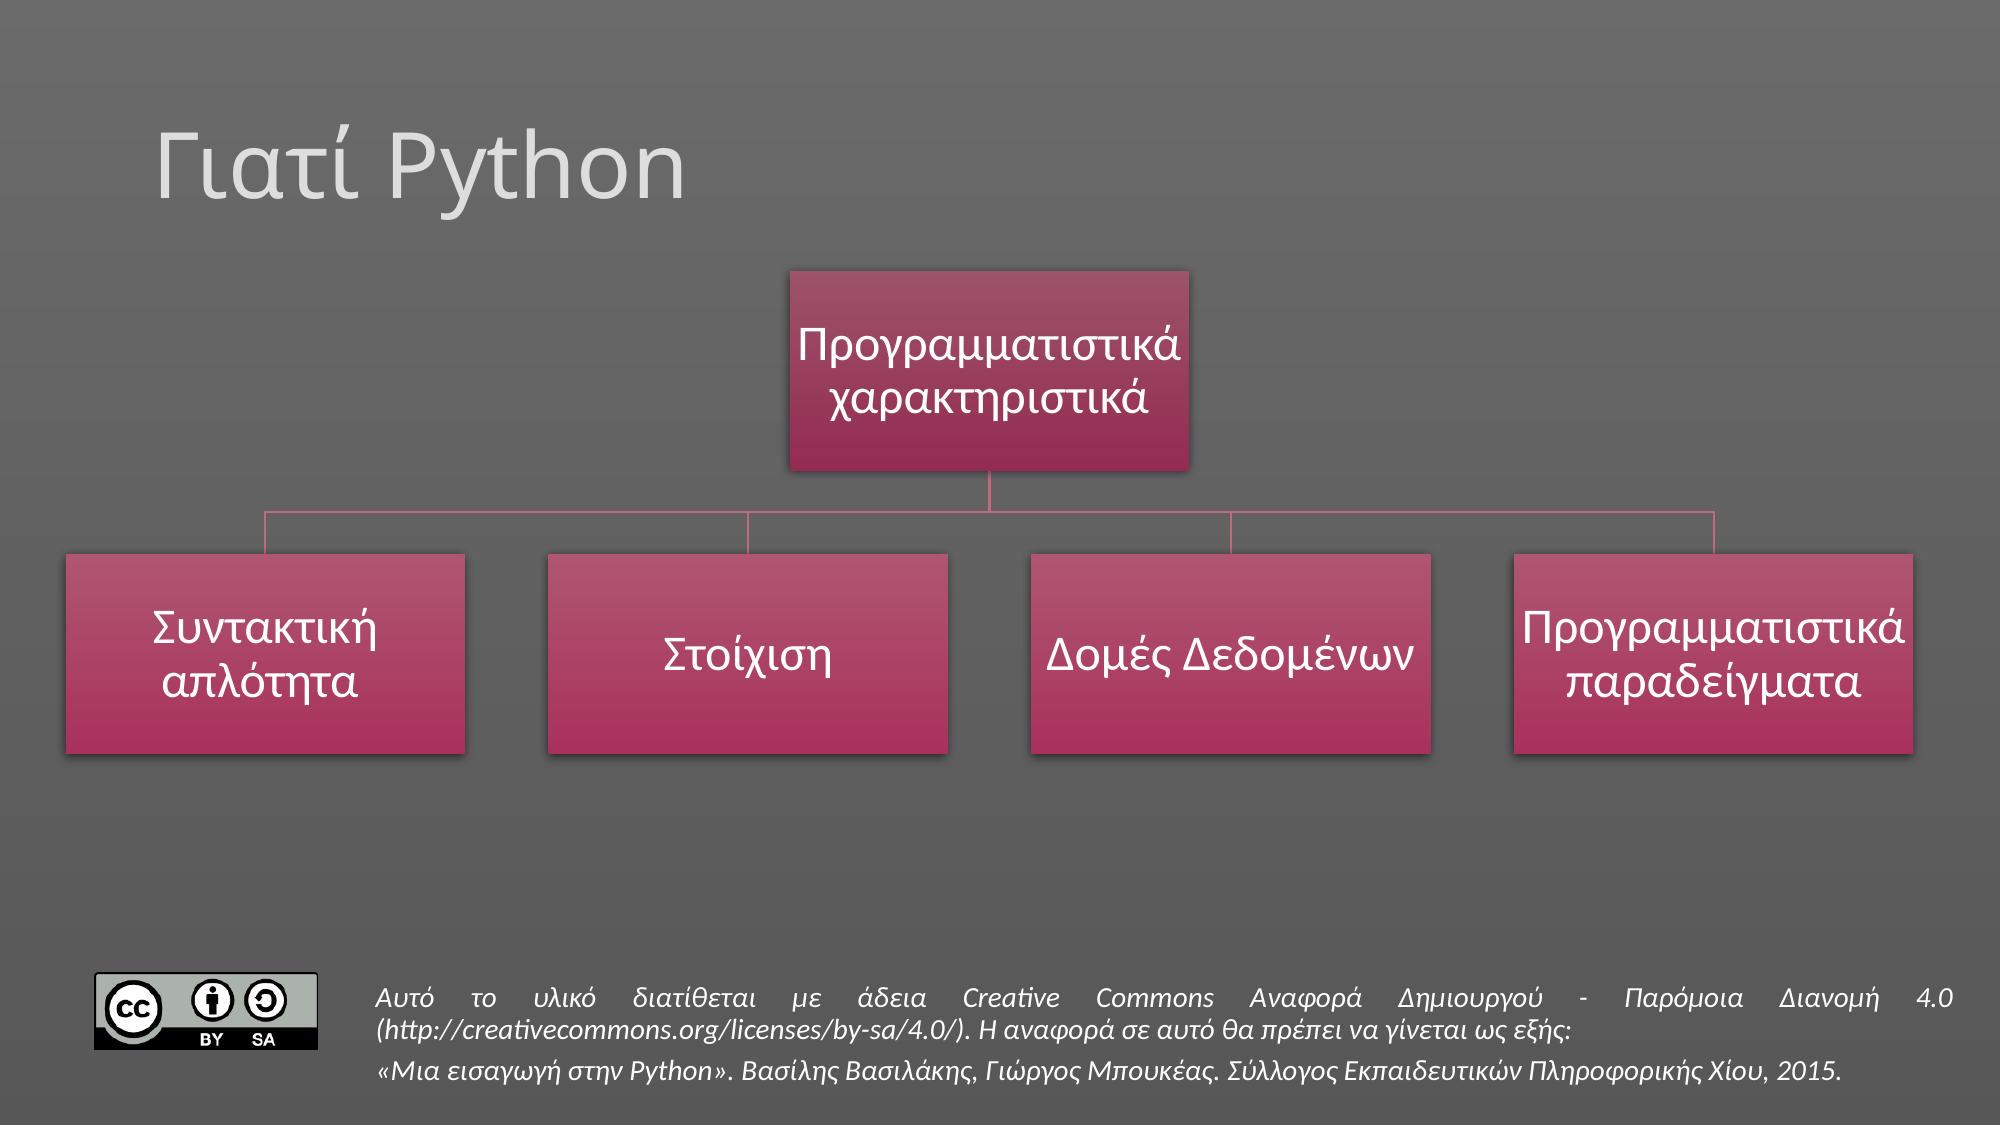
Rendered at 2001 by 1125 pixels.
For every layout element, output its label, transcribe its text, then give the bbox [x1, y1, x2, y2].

picture [94, 972, 318, 1051]
table_header Αυτό το υλικό διατίθεται με άδεια Creative Commons Αναφορά Δημιουργού - Παρόμοια Διανομή 4.0 (http://creativecommons.org/licenses/by-sa/4.0/). Η αναφορά σε αυτό θα πρέπει να γίνεται ως εξής: «Μια εισαγωγή στην Python». Βασίλης Βασιλάκης, Γιώργος Μπουκέας. Σύλλογος Εκπαιδευτικών Πληροφορικής Χίου, 2015. [365, 827, 1964, 1088]
table_header [36, 827, 365, 1088]
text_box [64, 17, 1915, 1007]
